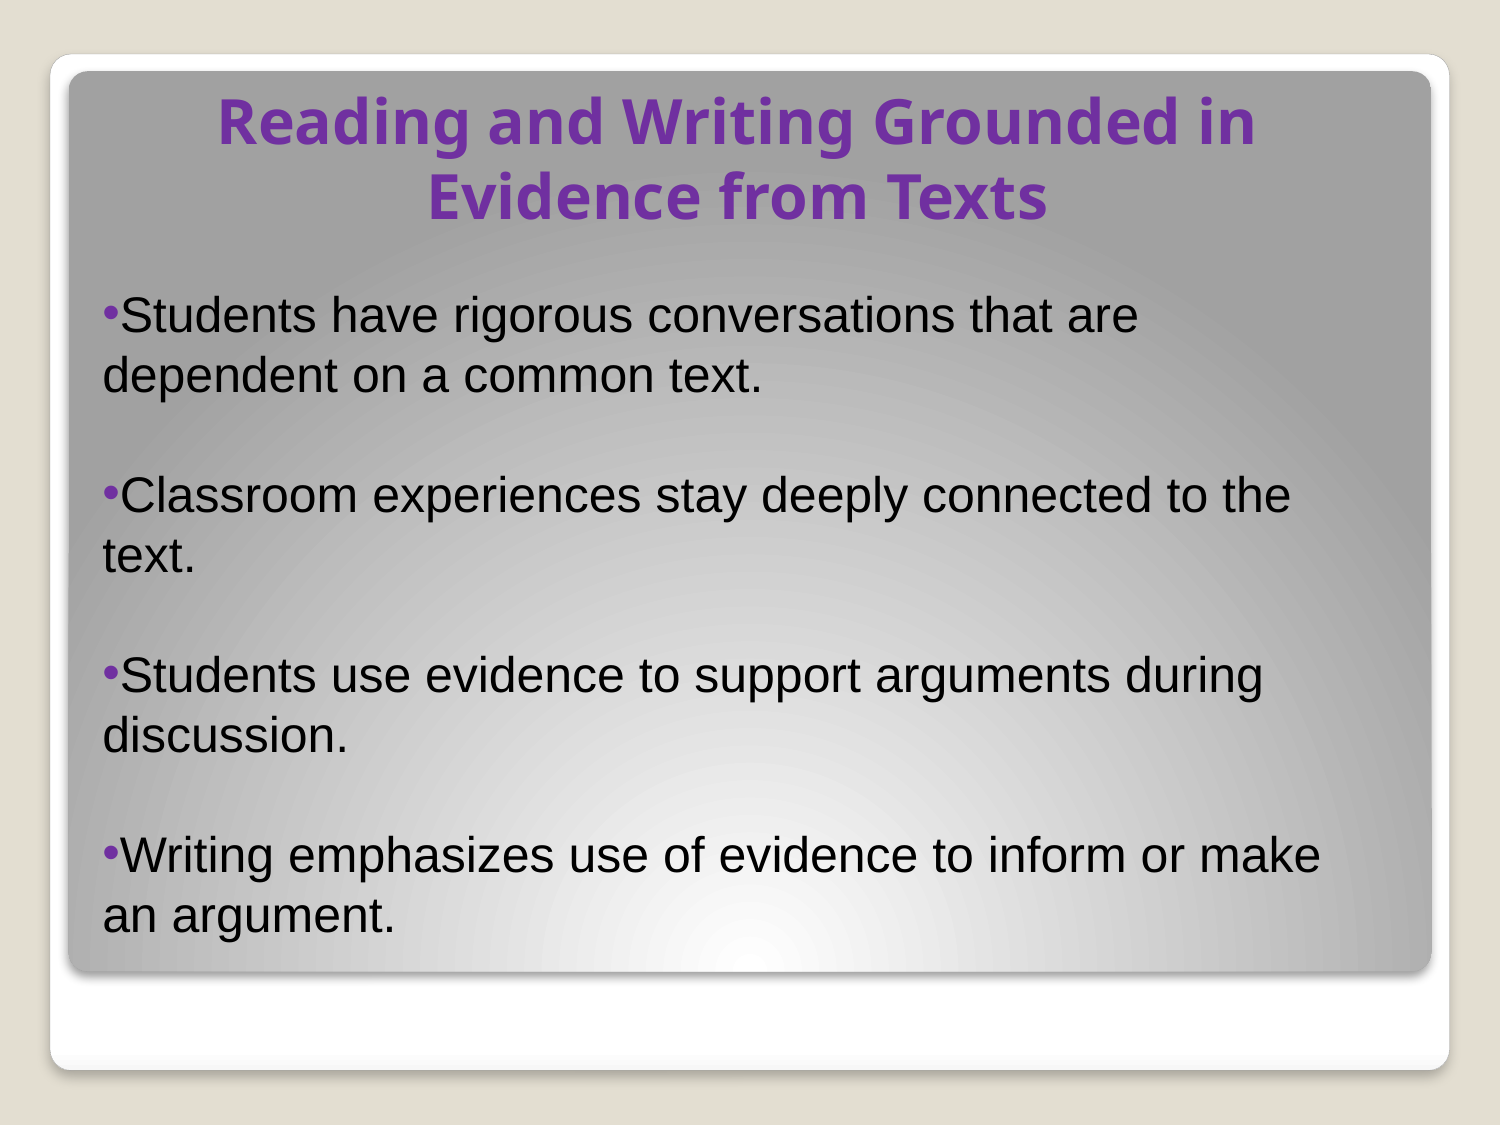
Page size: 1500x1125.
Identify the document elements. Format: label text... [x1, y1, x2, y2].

text_box Reading and Writing Grounded in Evidence from Texts [125, 74, 1350, 240]
text_box Students have rigorous conversations that are dependent on a common text. Classroom experiences stay deeply connected to the text. Students use evidence to support arguments during discussion. Writing emphasizes use of evidence to inform or make an argument. [87, 274, 1400, 950]
